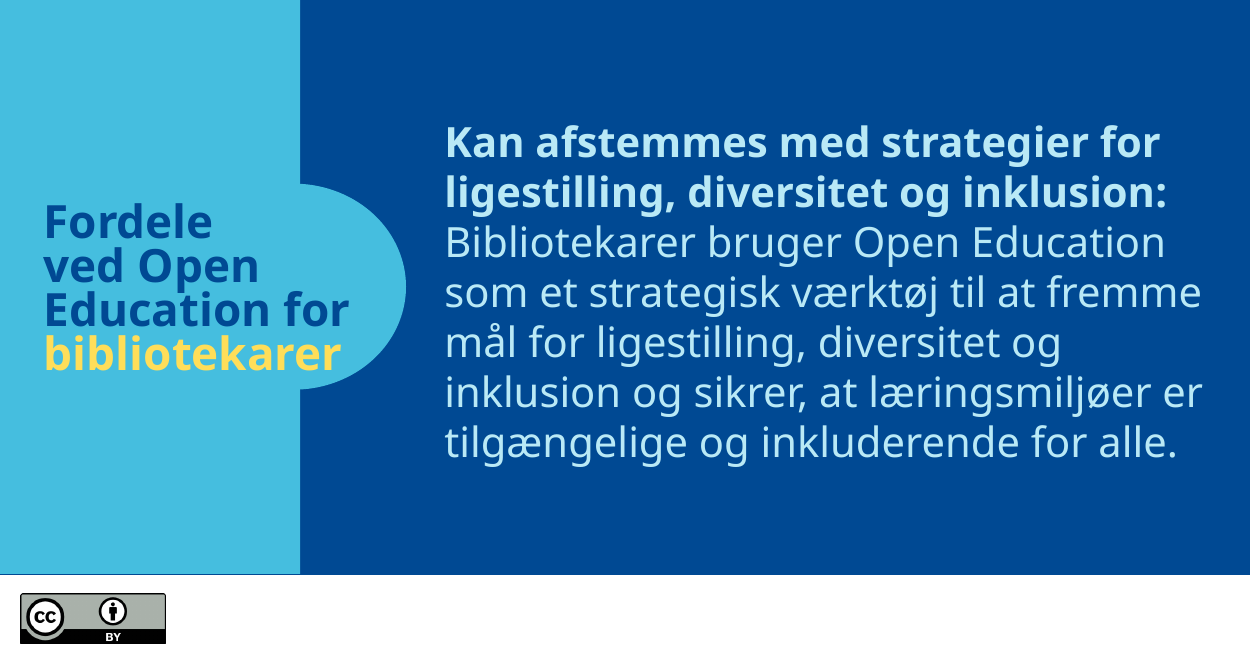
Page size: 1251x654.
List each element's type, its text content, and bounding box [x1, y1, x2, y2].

text_box Fordele ved Open Education for bibliotekarer [31, 191, 373, 392]
text_box Kan afstemmes med strategier for ligestilling, diversitet og inklusion: Bibliotekarer bruger Open Education som et strategisk værktøj til at fremme mål for ligestilling, diversitet og inklusion og sikrer, at læringsmiljøer er tilgængelige og inkluderende for alle. [432, 103, 1233, 478]
text_box [0, 582, 1250, 654]
text_box [373, 213, 407, 360]
text_box [0, 0, 301, 574]
picture [20, 592, 166, 645]
text_box [252, 183, 336, 191]
